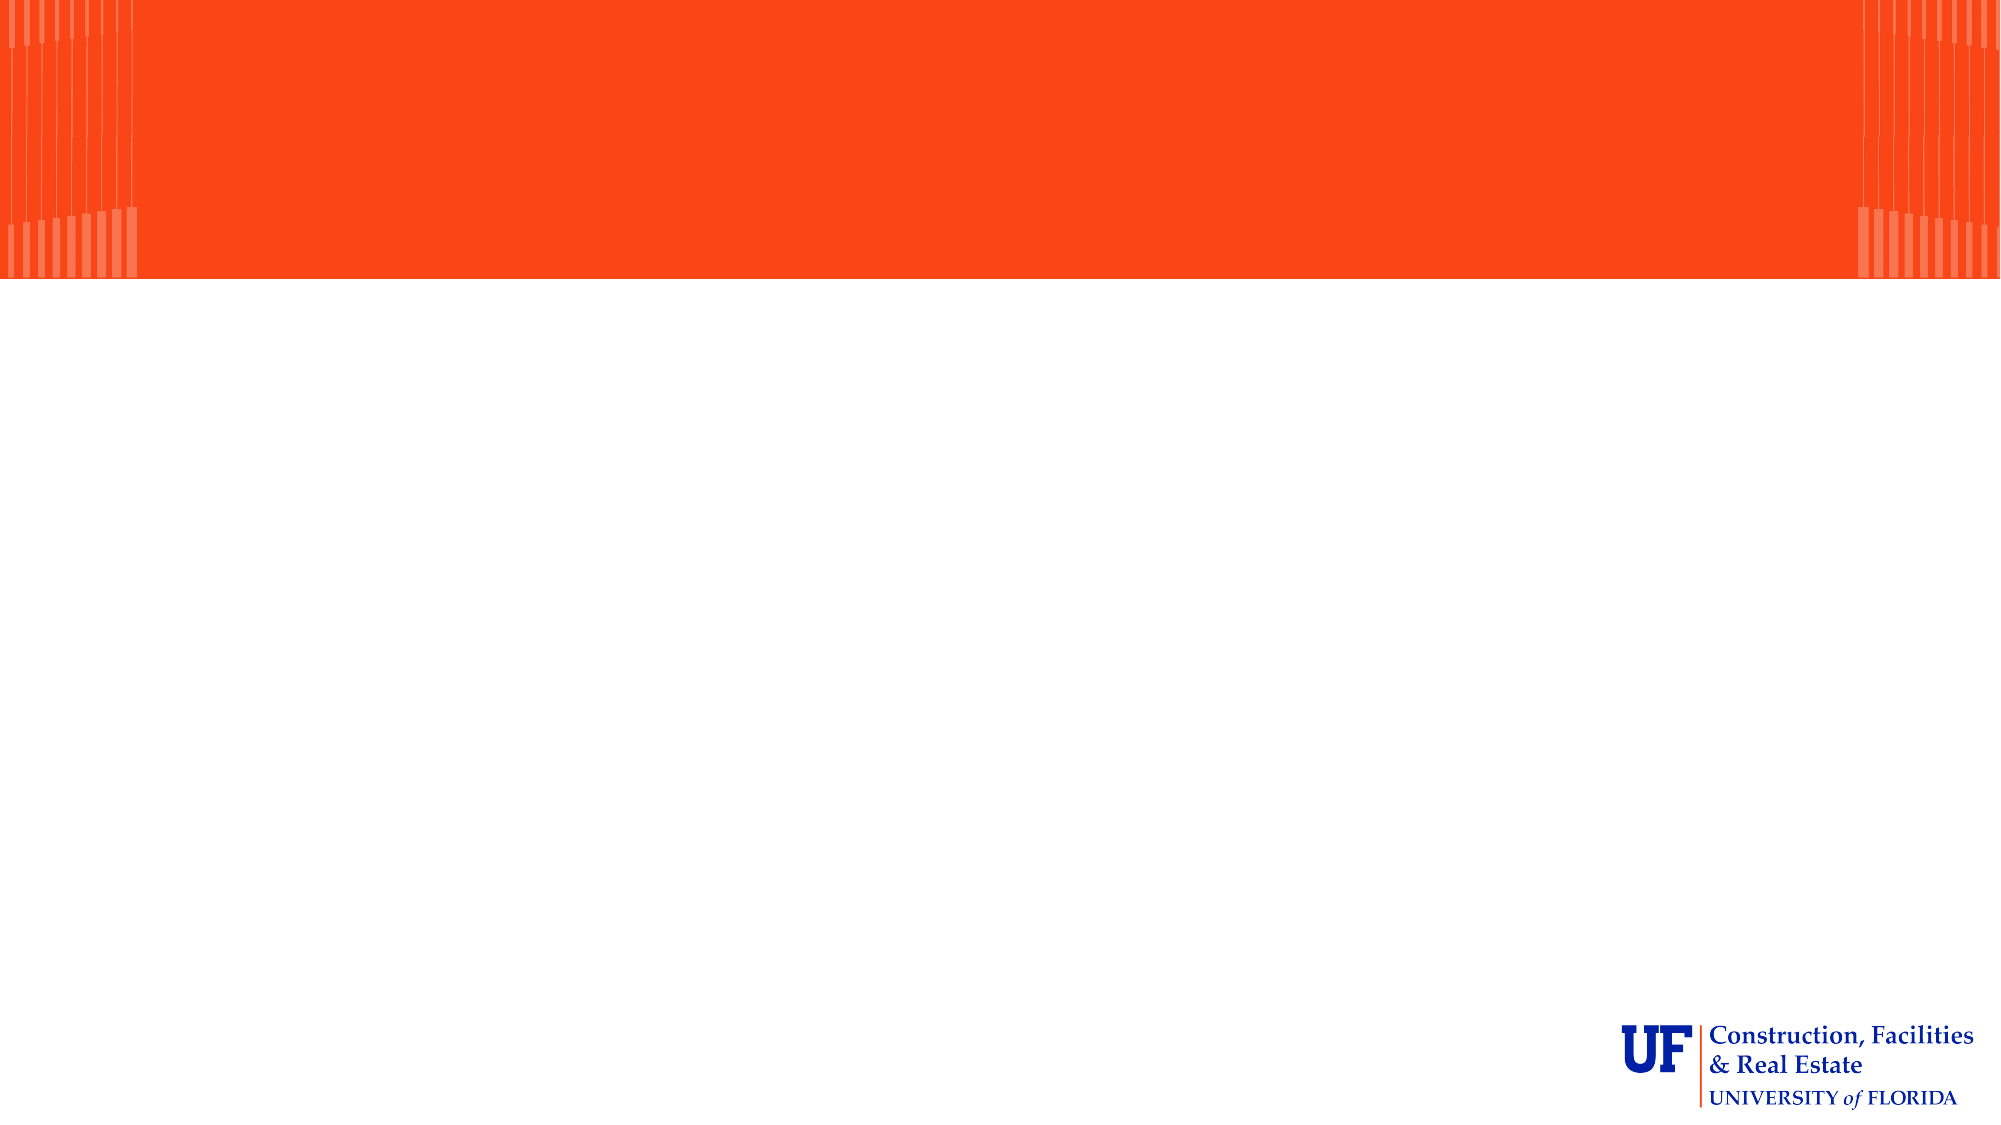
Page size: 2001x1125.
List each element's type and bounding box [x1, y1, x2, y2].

picture [1612, 1013, 1983, 1122]
picture [1858, 0, 2001, 278]
picture [0, 0, 137, 278]
